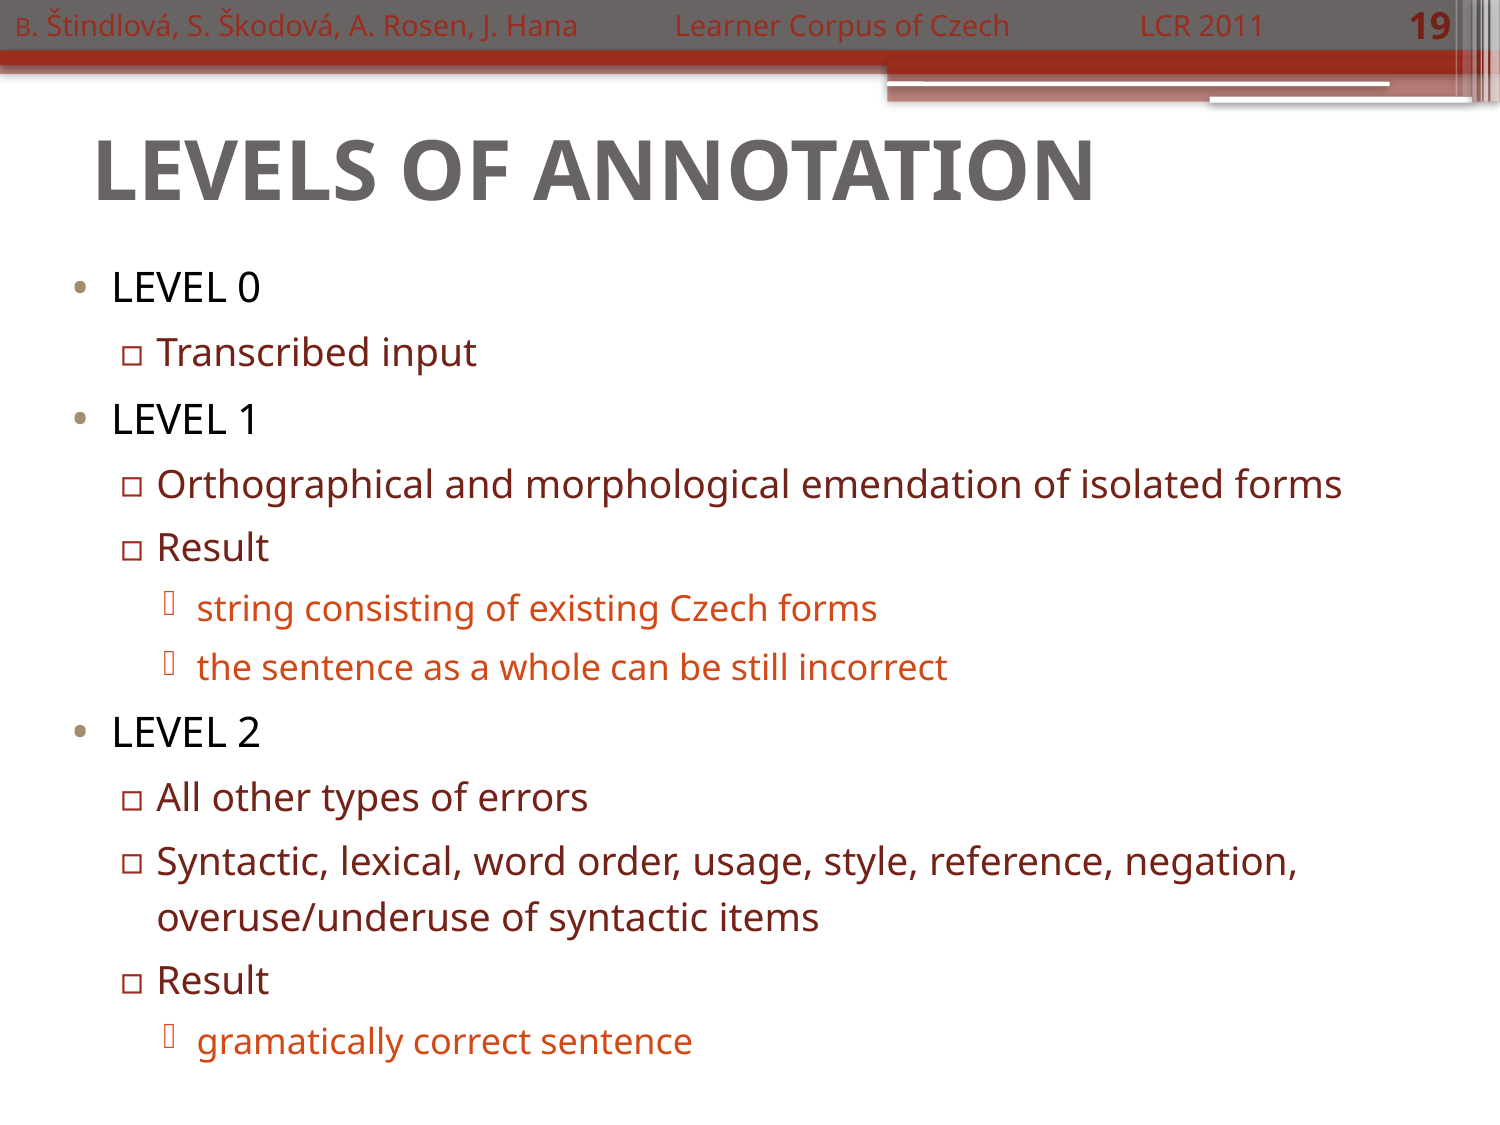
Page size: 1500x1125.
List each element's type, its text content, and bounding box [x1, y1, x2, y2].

slide_number 19 [1341, 0, 1466, 61]
list LEVEL 0 Transcribed input LEVEL 1 Orthographical and morphological emendation of isolated forms Result string consisting of existing Czech forms the sentence as a whole can be still incorrect LEVEL 2 All other types of errors Syntactic, lexical, word order, usage, style, reference, negation, overuse/underuse of syntactic items Result gramatically correct sentence [41, 243, 1459, 1079]
title LEVELS OF ANNOTATION [76, 101, 1427, 232]
text_box B. Štindlová, S. Škodová, A. Rosen, J. Hana Learner Corpus of Czech LCR 2011 [0, 0, 1341, 75]
